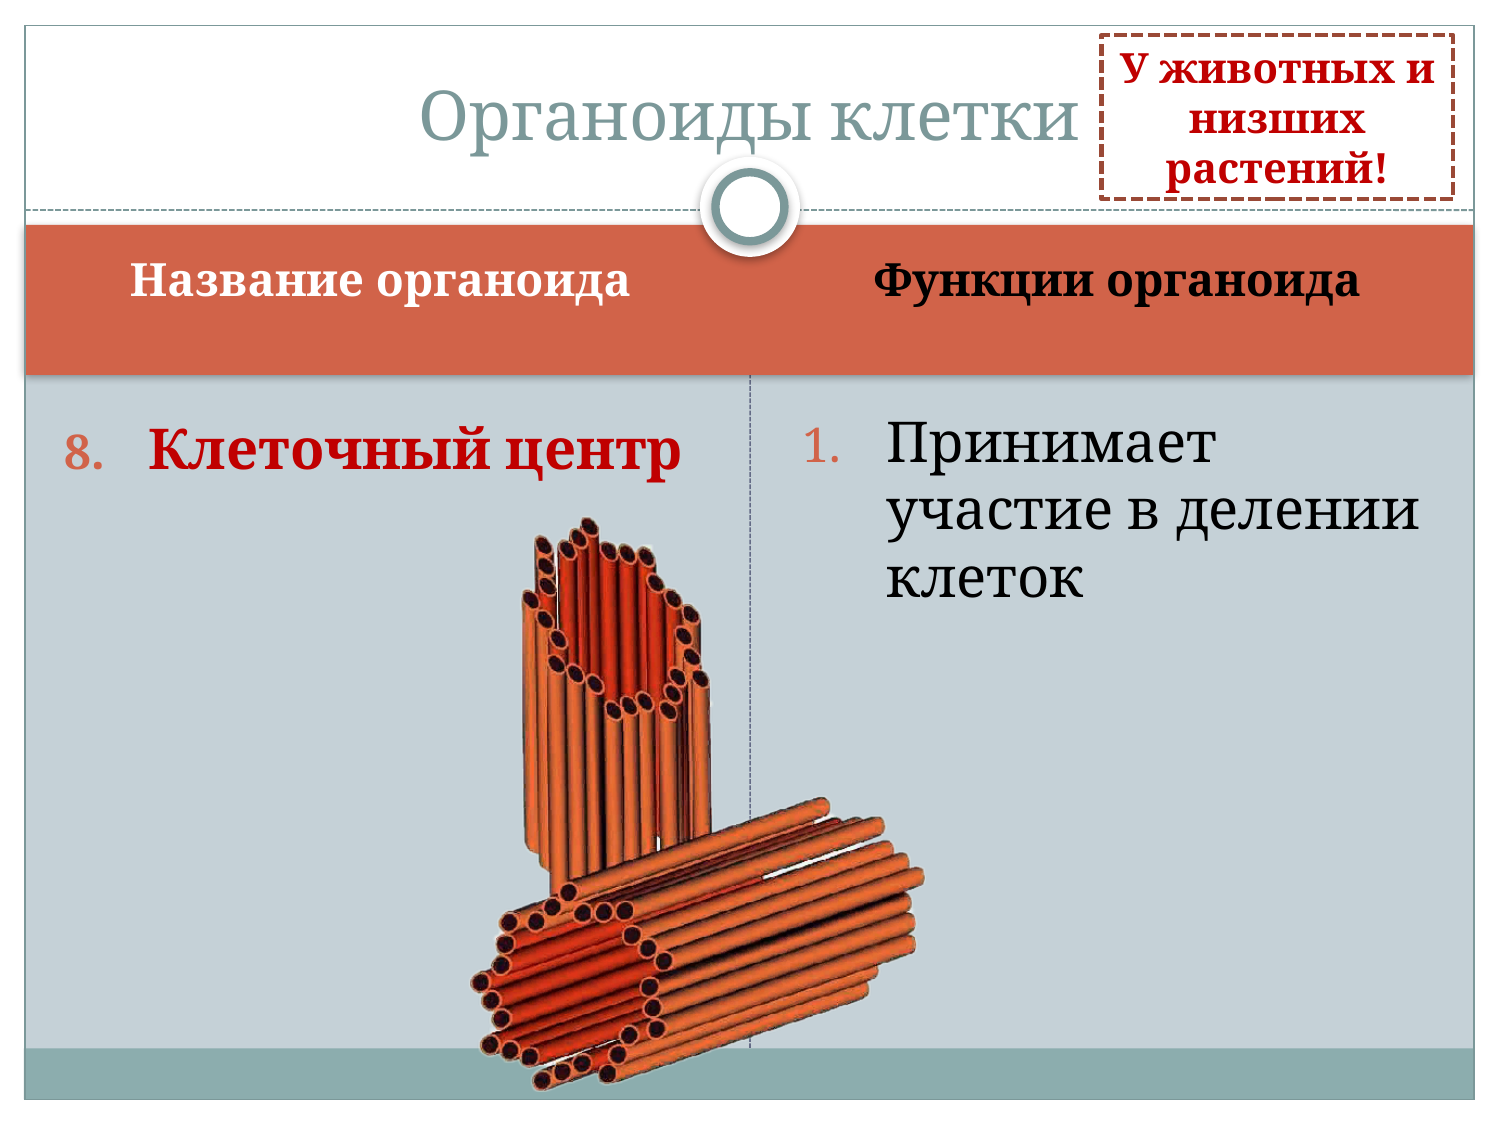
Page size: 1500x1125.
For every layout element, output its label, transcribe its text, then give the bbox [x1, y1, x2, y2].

list Клеточный центр [49, 405, 713, 1032]
title Органоиды клетки [49, 37, 1101, 162]
picture [468, 515, 926, 1092]
list Функции органоида [785, 249, 1450, 371]
list Название органоида [48, 249, 714, 371]
text_box У животных и низших растений! [1101, 34, 1454, 200]
list Принимает участие в делении клеток [787, 398, 1450, 1043]
